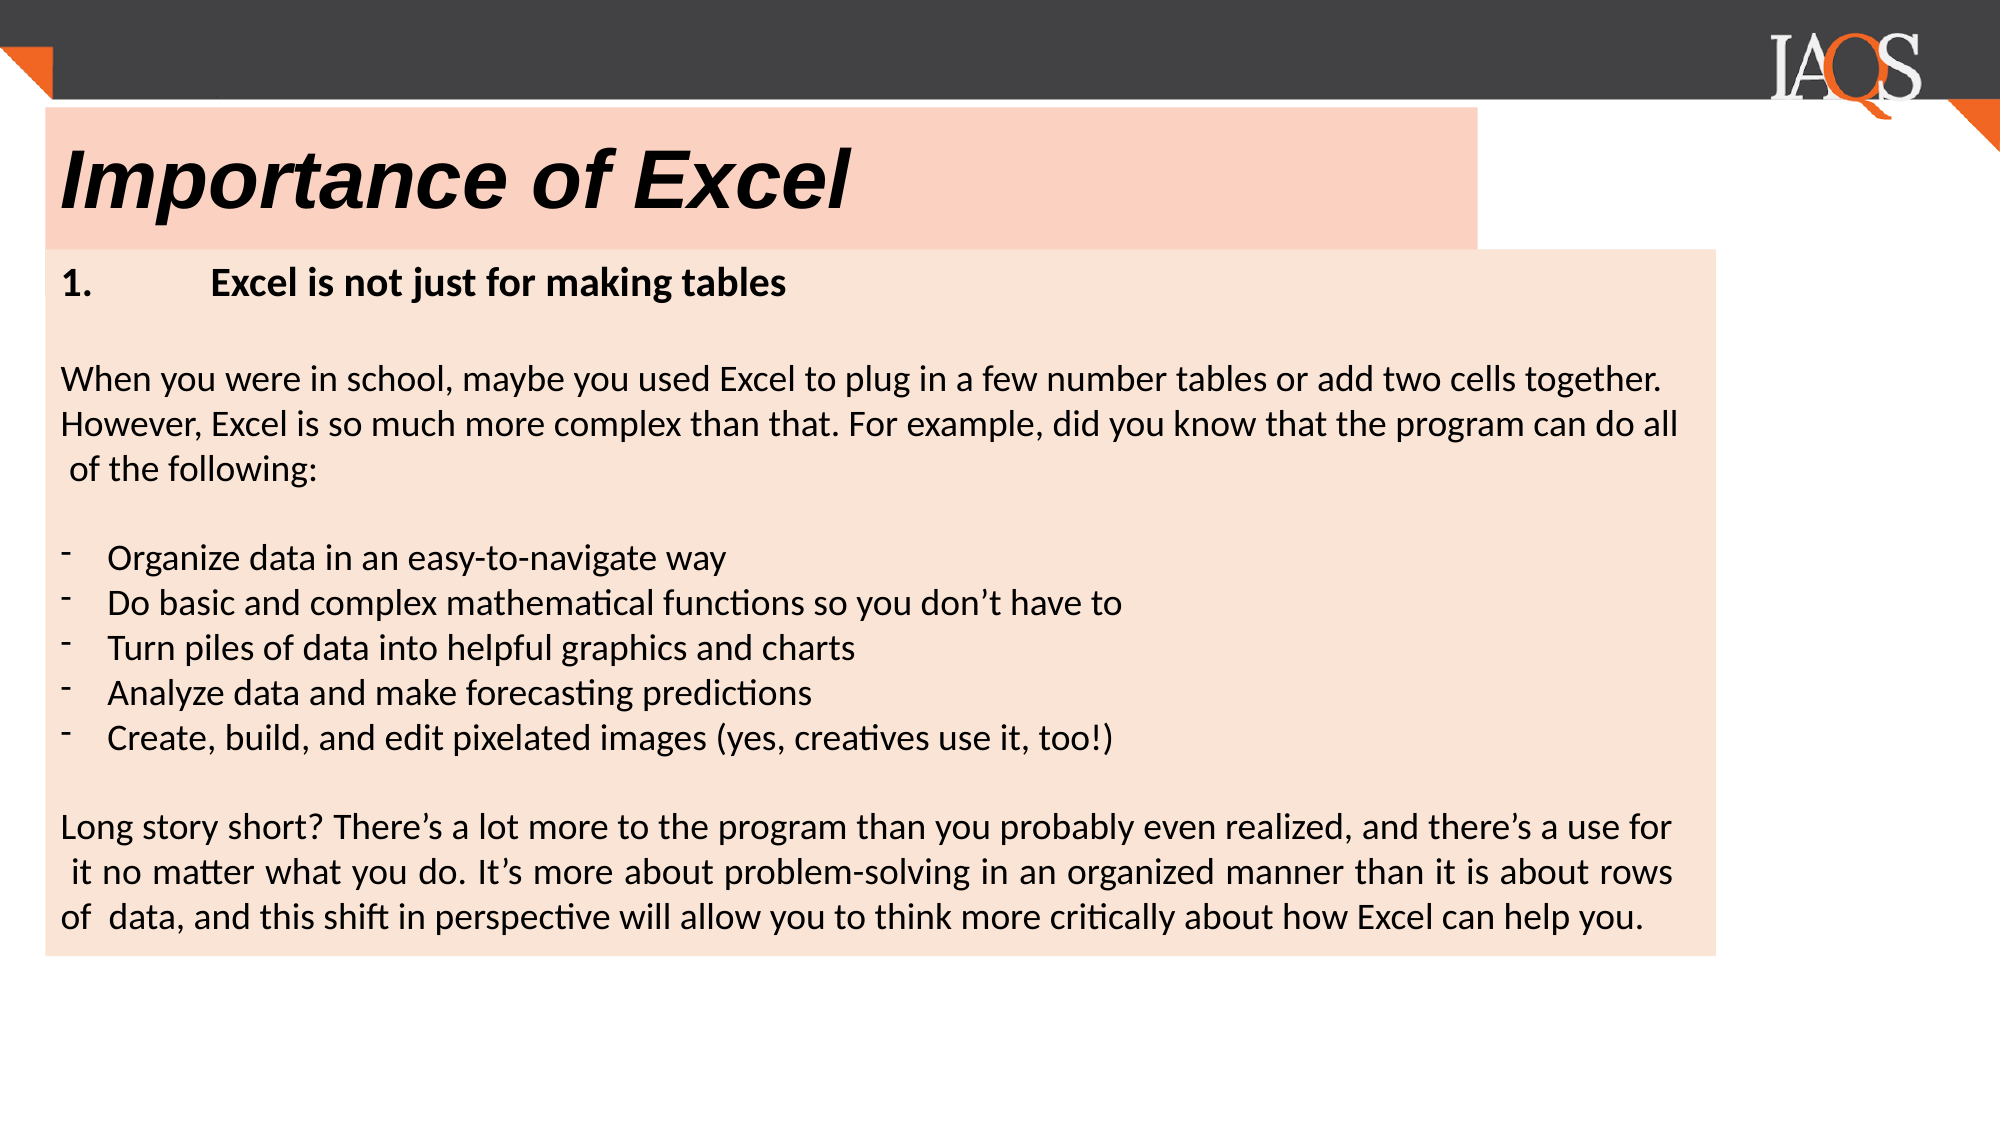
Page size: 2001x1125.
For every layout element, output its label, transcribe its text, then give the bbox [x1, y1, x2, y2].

text_box 1. Excel is not just for making tables When you were in school, maybe you used Excel to plug in a few number tables or add two cells together. However, Excel is so much more complex than that. For example, did you know that the program can do all of the following: Organize data in an easy-to-navigate way Do basic and complex mathematical functions so you don’t have to Turn piles of data into helpful graphics and charts Analyze data and make forecasting predictions Create, build, and edit pixelated images (yes, creatives use it, too!) Long story short? There’s a lot more to the program than you probably even realized, and there’s a use for it no matter what you do. It’s more about problem-solving in an organized manner than it is about rows of data, and this shift in perspective will allow you to think more critically about how Excel can help you. [58, 252, 1685, 938]
text_box [45, 249, 1716, 957]
text_box . [214, 90, 220, 98]
title Importance of Excel [45, 107, 1478, 249]
picture [0, 0, 2000, 152]
